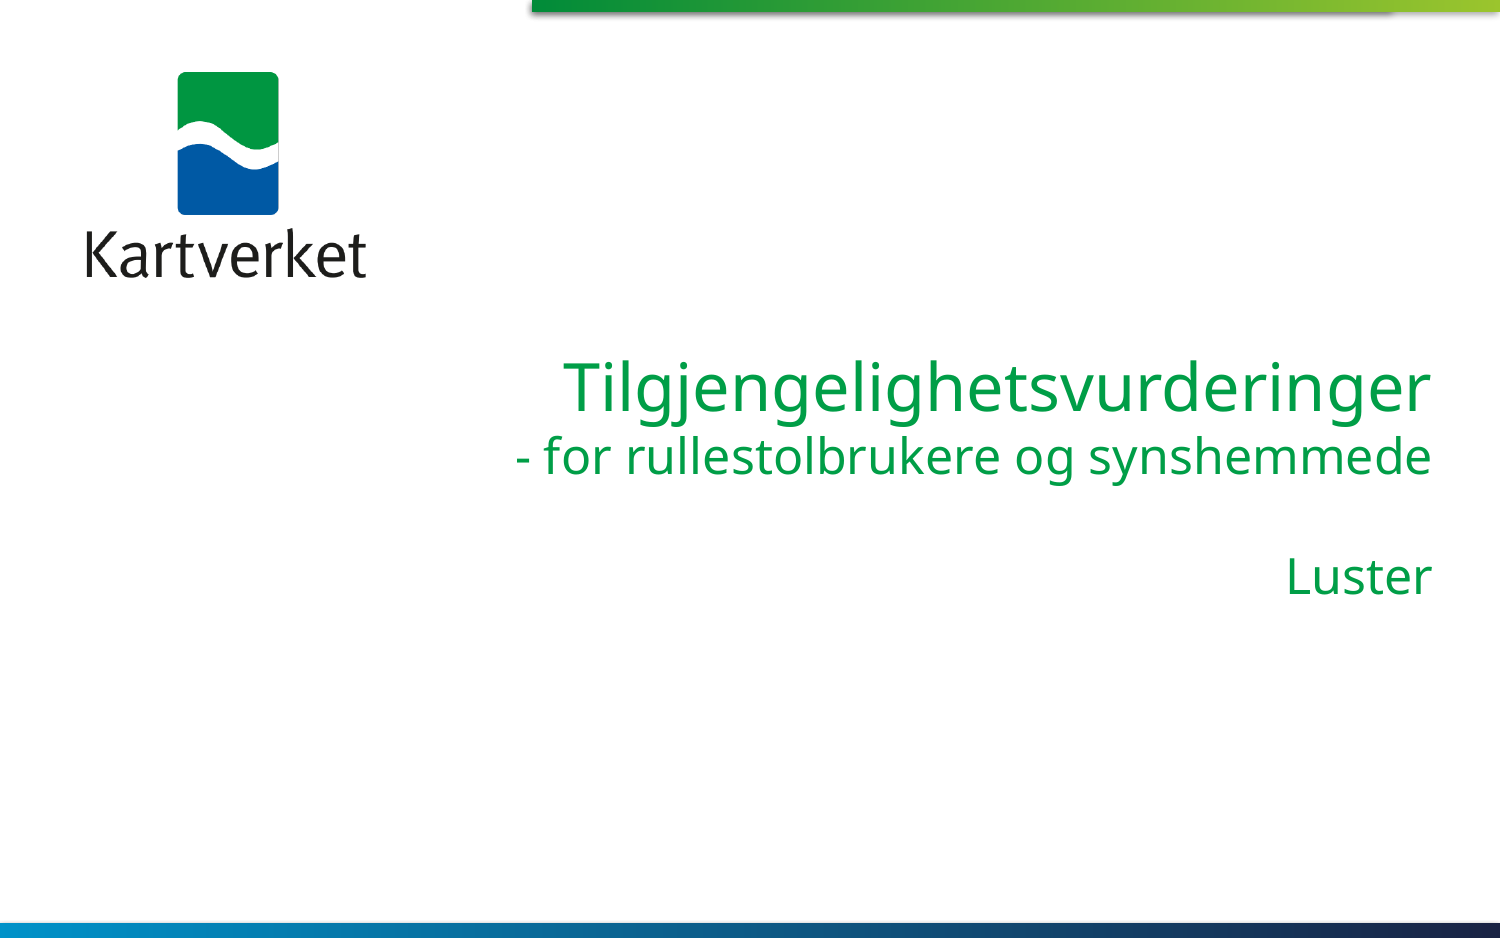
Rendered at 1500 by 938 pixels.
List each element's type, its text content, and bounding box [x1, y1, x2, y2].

text_box Tilgjengelighetsvurderinger - for rullestolbrukere og synshemmede Luster [66, 337, 1449, 613]
